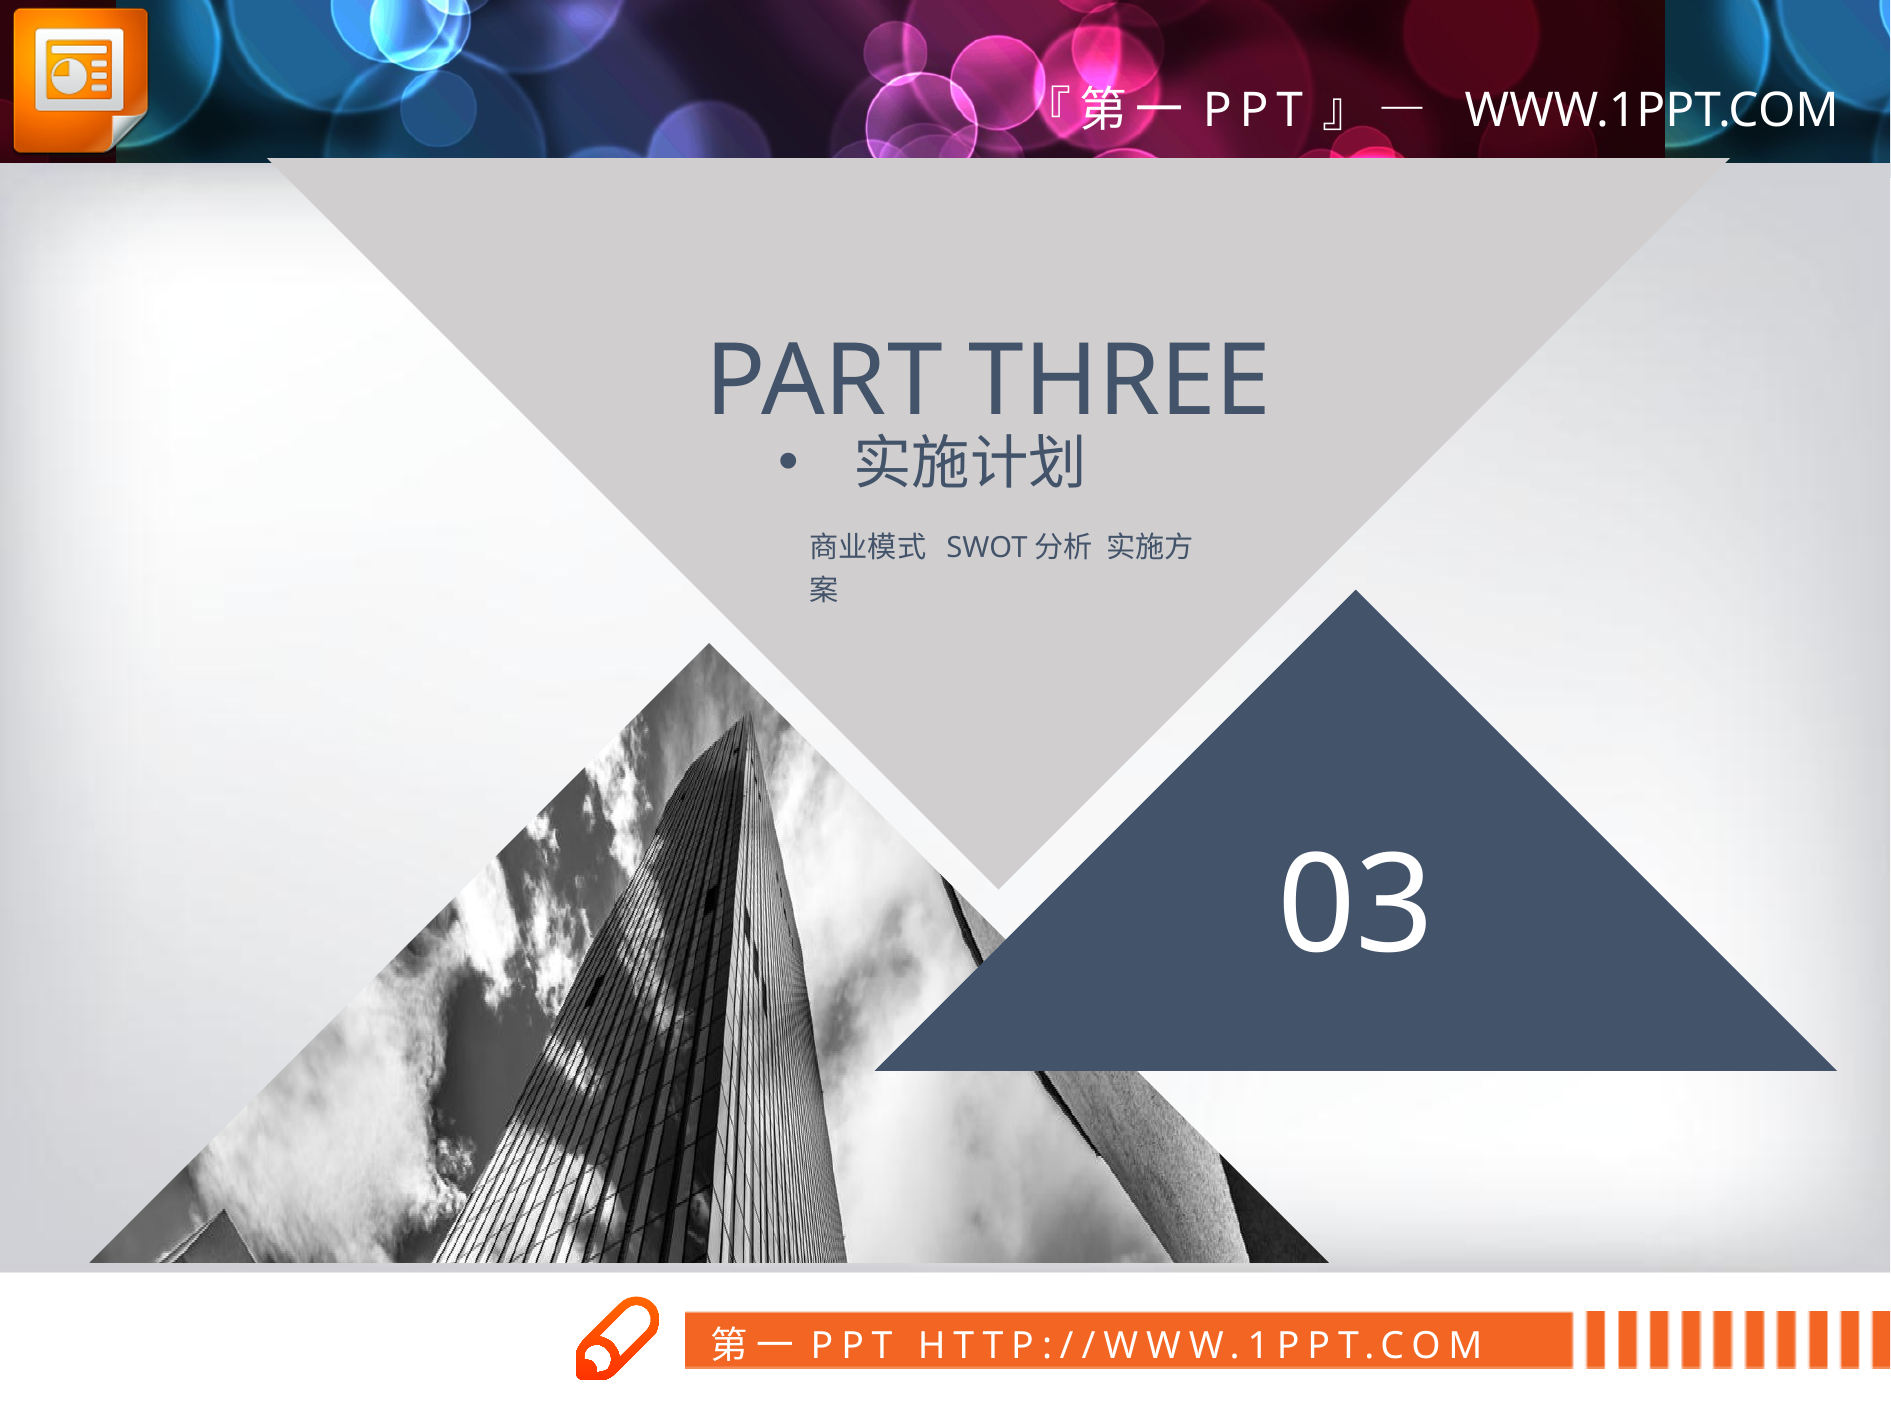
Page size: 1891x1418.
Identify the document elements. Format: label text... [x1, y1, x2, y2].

picture [0, 0, 1891, 1275]
text_box 商业模式 SWOT分析 实施方案 [809, 521, 1203, 606]
text_box [89, 643, 1329, 1263]
text_box 实施计划 [764, 417, 1472, 503]
text_box 03 [1196, 807, 1516, 987]
picture [685, 1311, 1891, 1369]
text_box [266, 158, 1731, 890]
text_box [874, 589, 1838, 1071]
text_box PART THREE [690, 307, 1287, 443]
